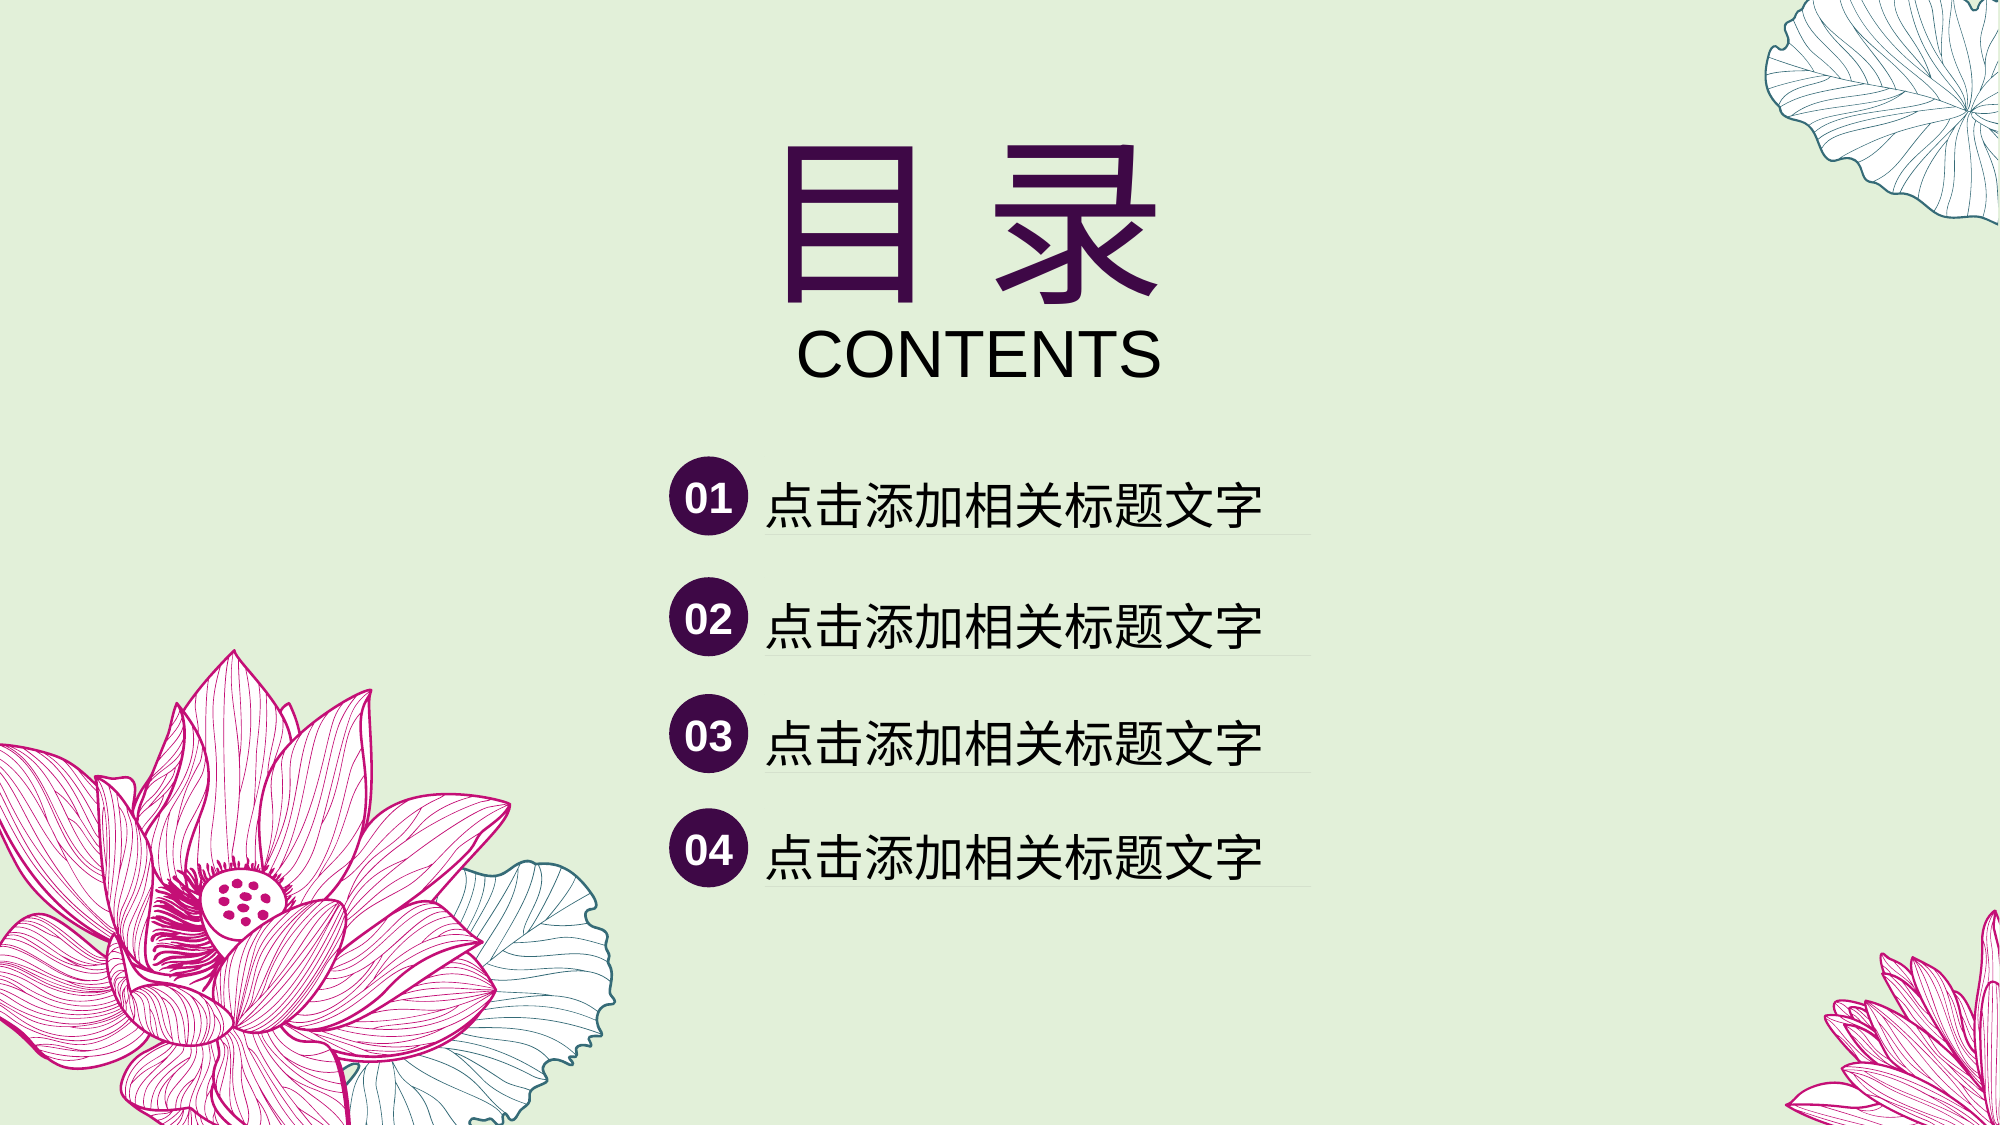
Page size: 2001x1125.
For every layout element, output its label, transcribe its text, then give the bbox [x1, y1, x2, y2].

text_box 目 录 [566, 106, 1360, 327]
text_box 02 [668, 576, 750, 658]
picture [0, 649, 617, 1125]
picture [1784, 909, 2000, 1125]
text_box 01 [668, 455, 750, 537]
text_box 04 [668, 807, 750, 889]
text_box CONTENTS [708, 310, 1250, 391]
text_box 03 [668, 692, 750, 775]
picture [1764, 0, 1999, 231]
